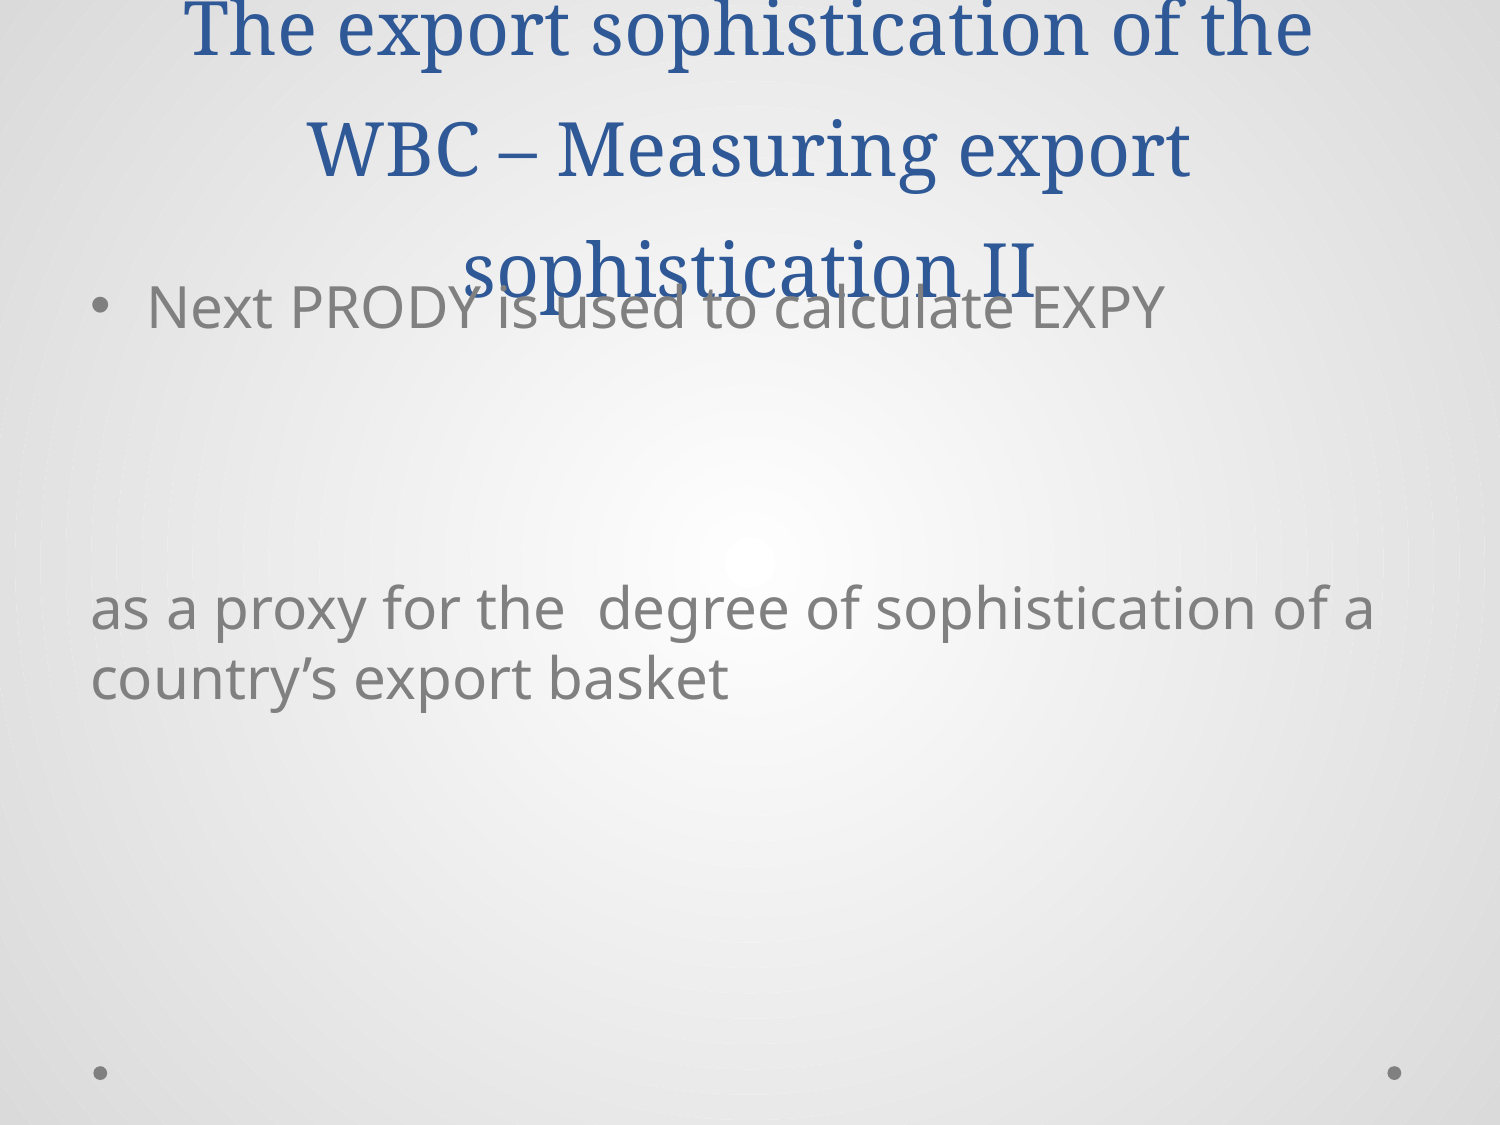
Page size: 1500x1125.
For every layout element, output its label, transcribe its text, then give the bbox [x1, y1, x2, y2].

title The export sophistication of the WBC – Measuring export sophistication II [75, 0, 1425, 263]
